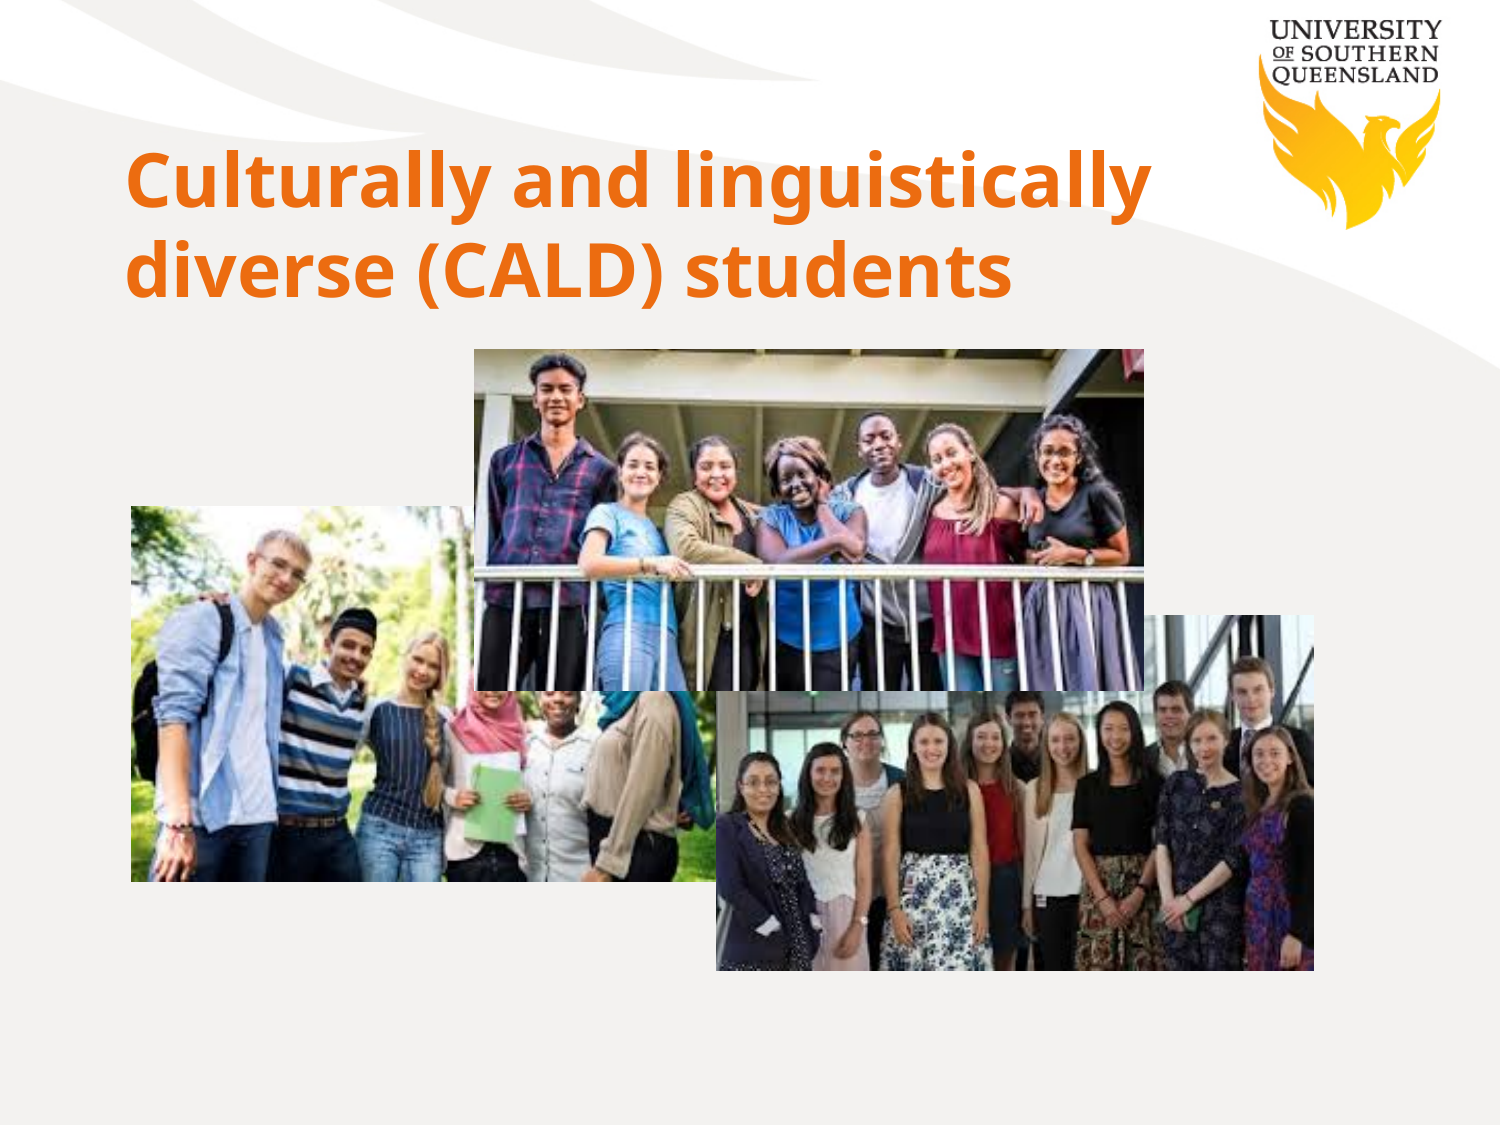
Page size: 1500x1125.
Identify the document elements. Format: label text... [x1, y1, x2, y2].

text_box Culturally and linguistically diverse (CALD) students [109, 125, 1324, 321]
text_box [1145, 350, 1400, 882]
text_box [100, 350, 471, 882]
picture [0, 0, 1500, 1125]
